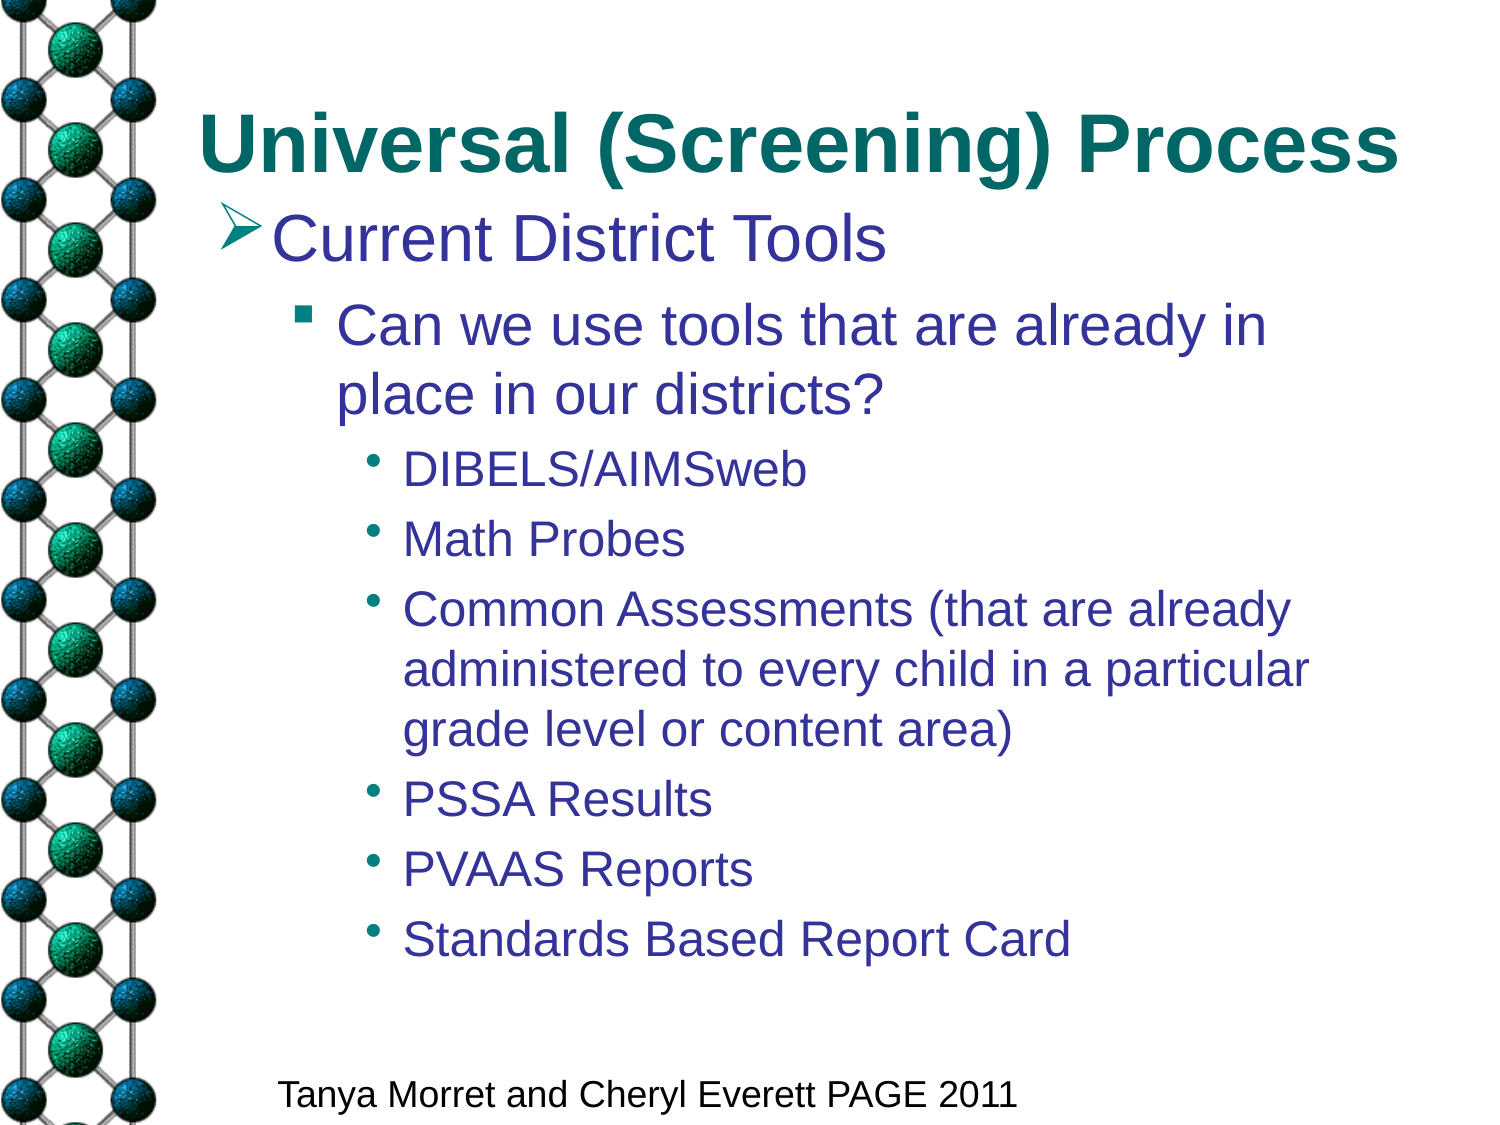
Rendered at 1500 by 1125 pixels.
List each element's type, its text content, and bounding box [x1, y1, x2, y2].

text_box Tanya Morret and Cheryl Everett PAGE 2011 [262, 1062, 1275, 1123]
title Universal (Screening) Process [174, 44, 1426, 233]
picture [0, 0, 1500, 1125]
list Current District Tools Can we use tools that are already in place in our districts? DIBELS/AIMSweb Math Probes Common Assessments (that are already administered to every child in a particular grade level or content area) PSSA Results PVAAS Reports Standards Based Report Card [199, 187, 1426, 1063]
